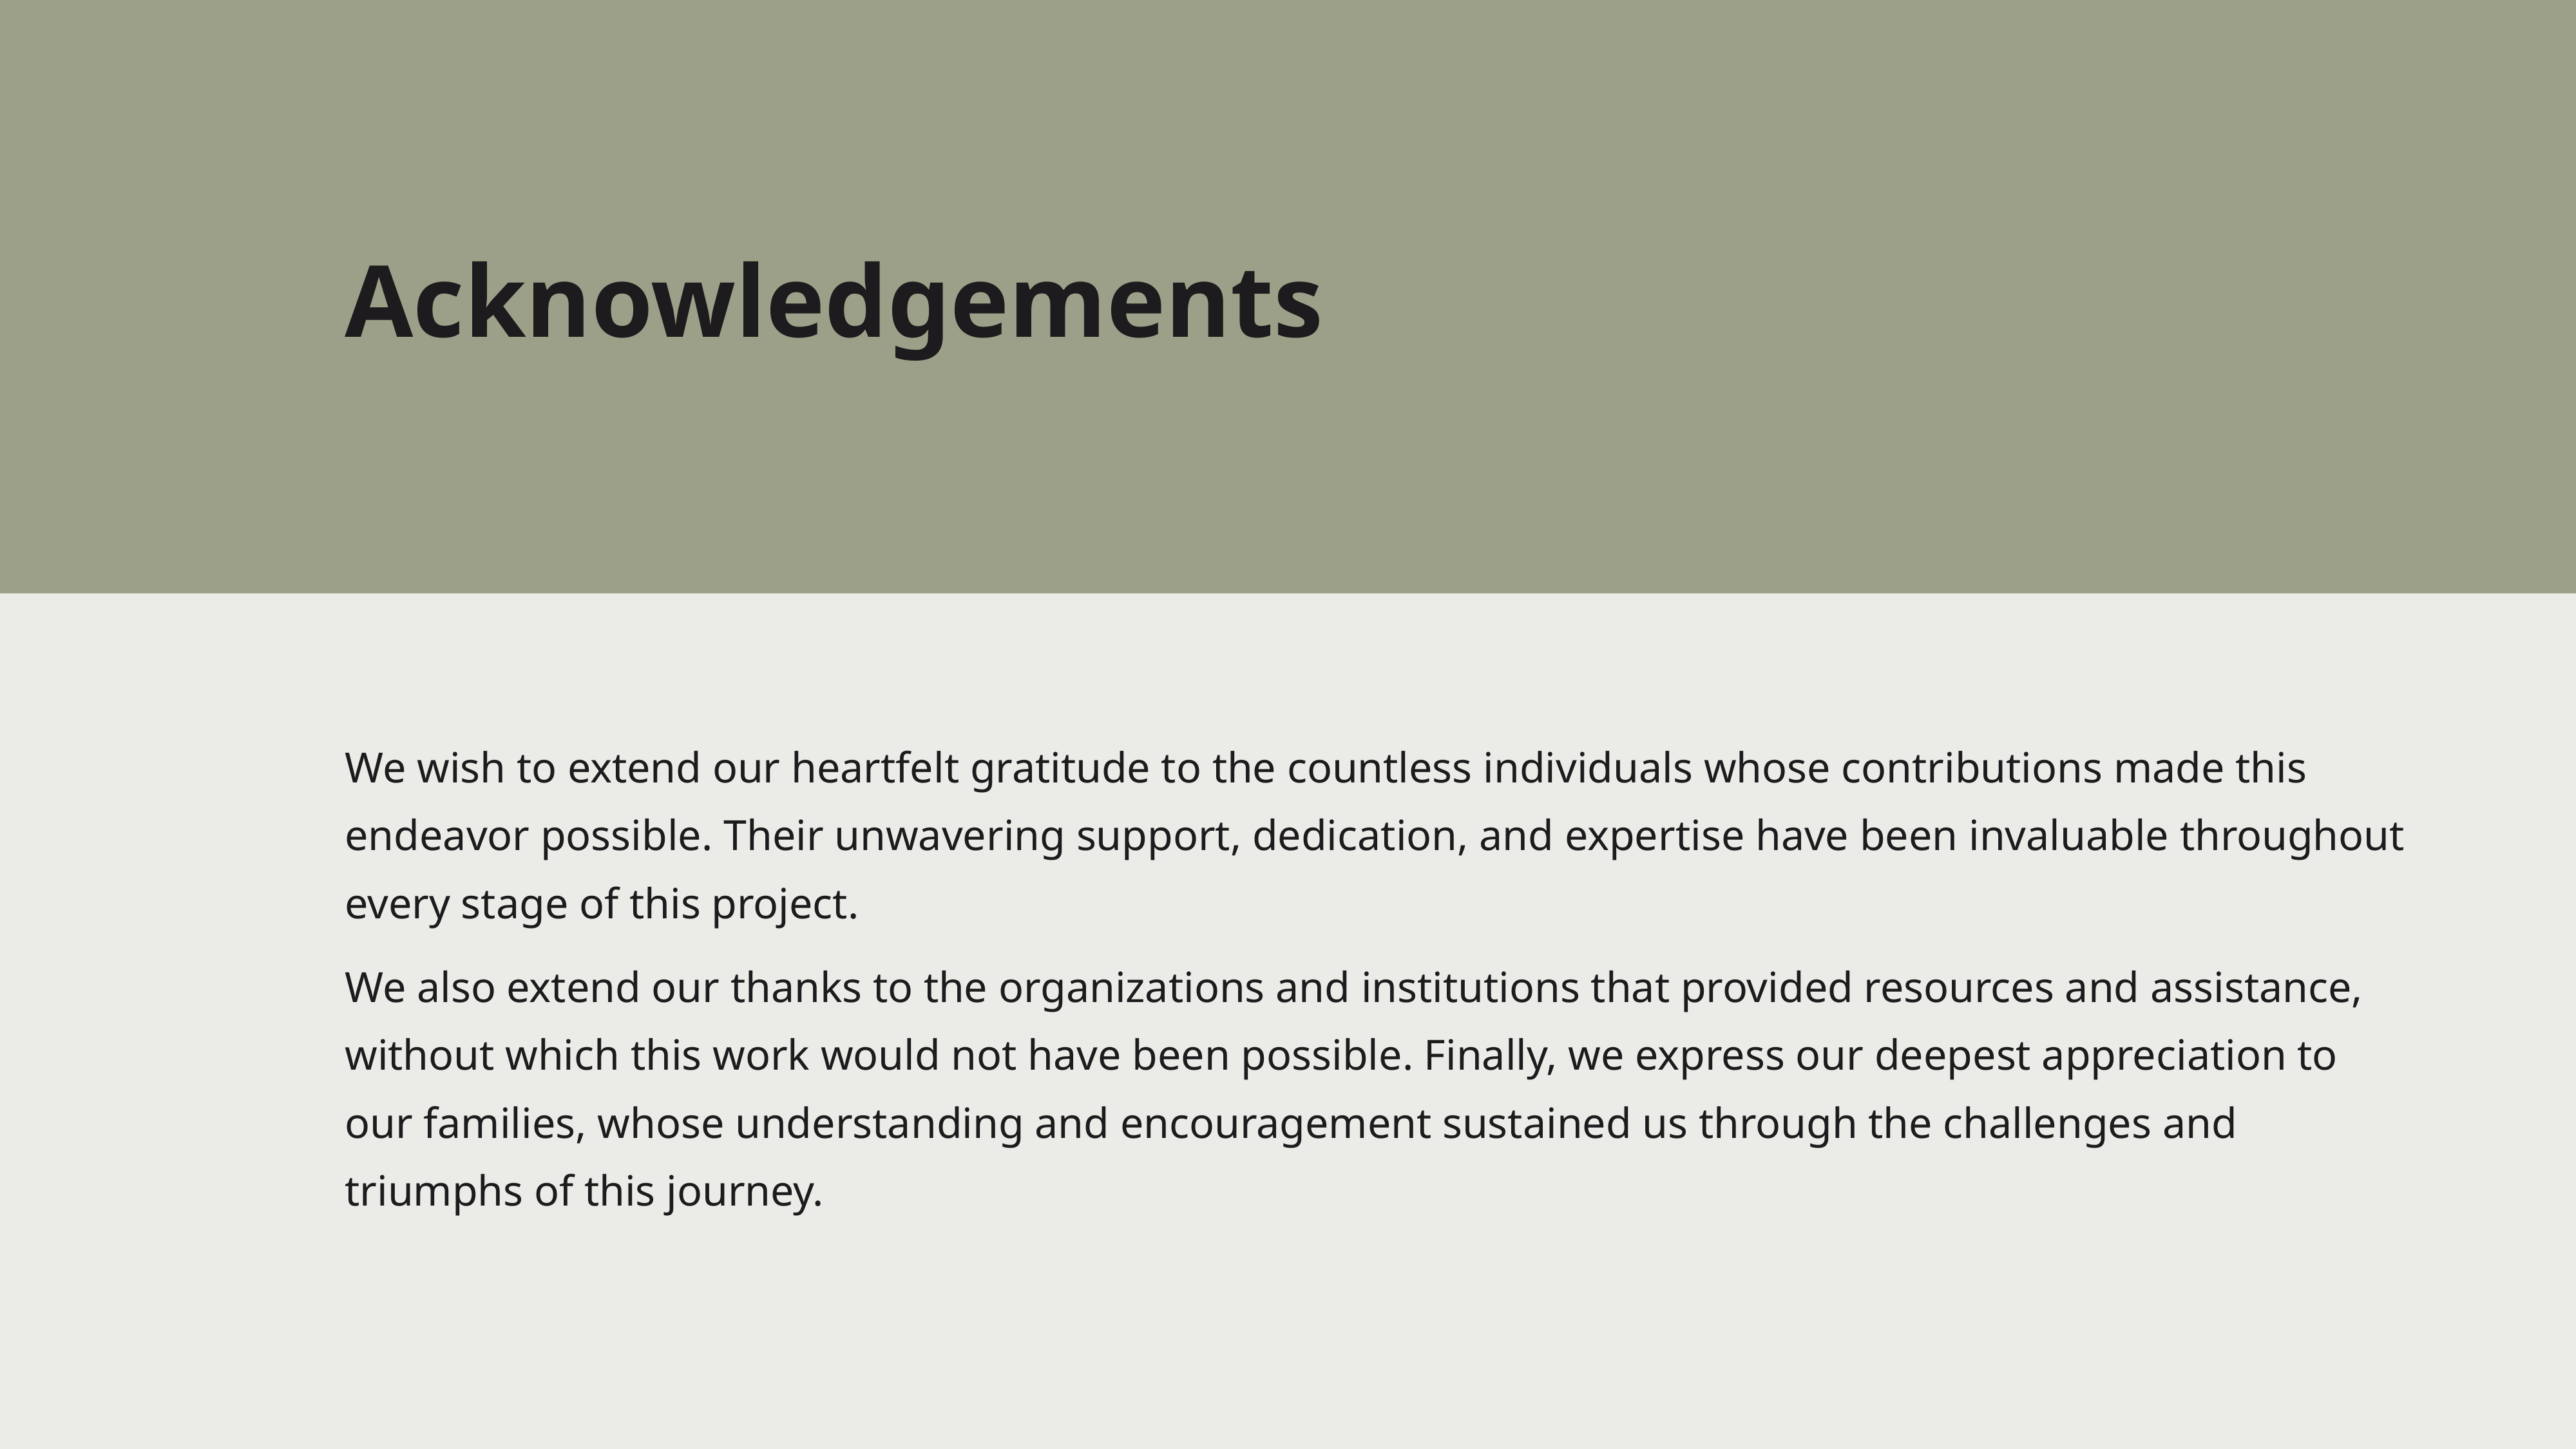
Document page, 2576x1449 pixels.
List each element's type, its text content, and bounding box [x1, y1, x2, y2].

text_box We wish to extend our heartfelt gratitude to the countless individuals whose contributions made this endeavor possible. Their unwavering support, dedication, and expertise have been invaluable throughout every stage of this project. We also extend our thanks to the organizations and institutions that provided resources and assistance, without which this work would not have been possible. Finally, we express our deepest appreciation to our families, whose understanding and encouragement sustained us through the challenges and triumphs of this journey. [335, 718, 2416, 1219]
text_box Acknowledgements [335, 221, 1527, 362]
text_box [0, 0, 2576, 594]
